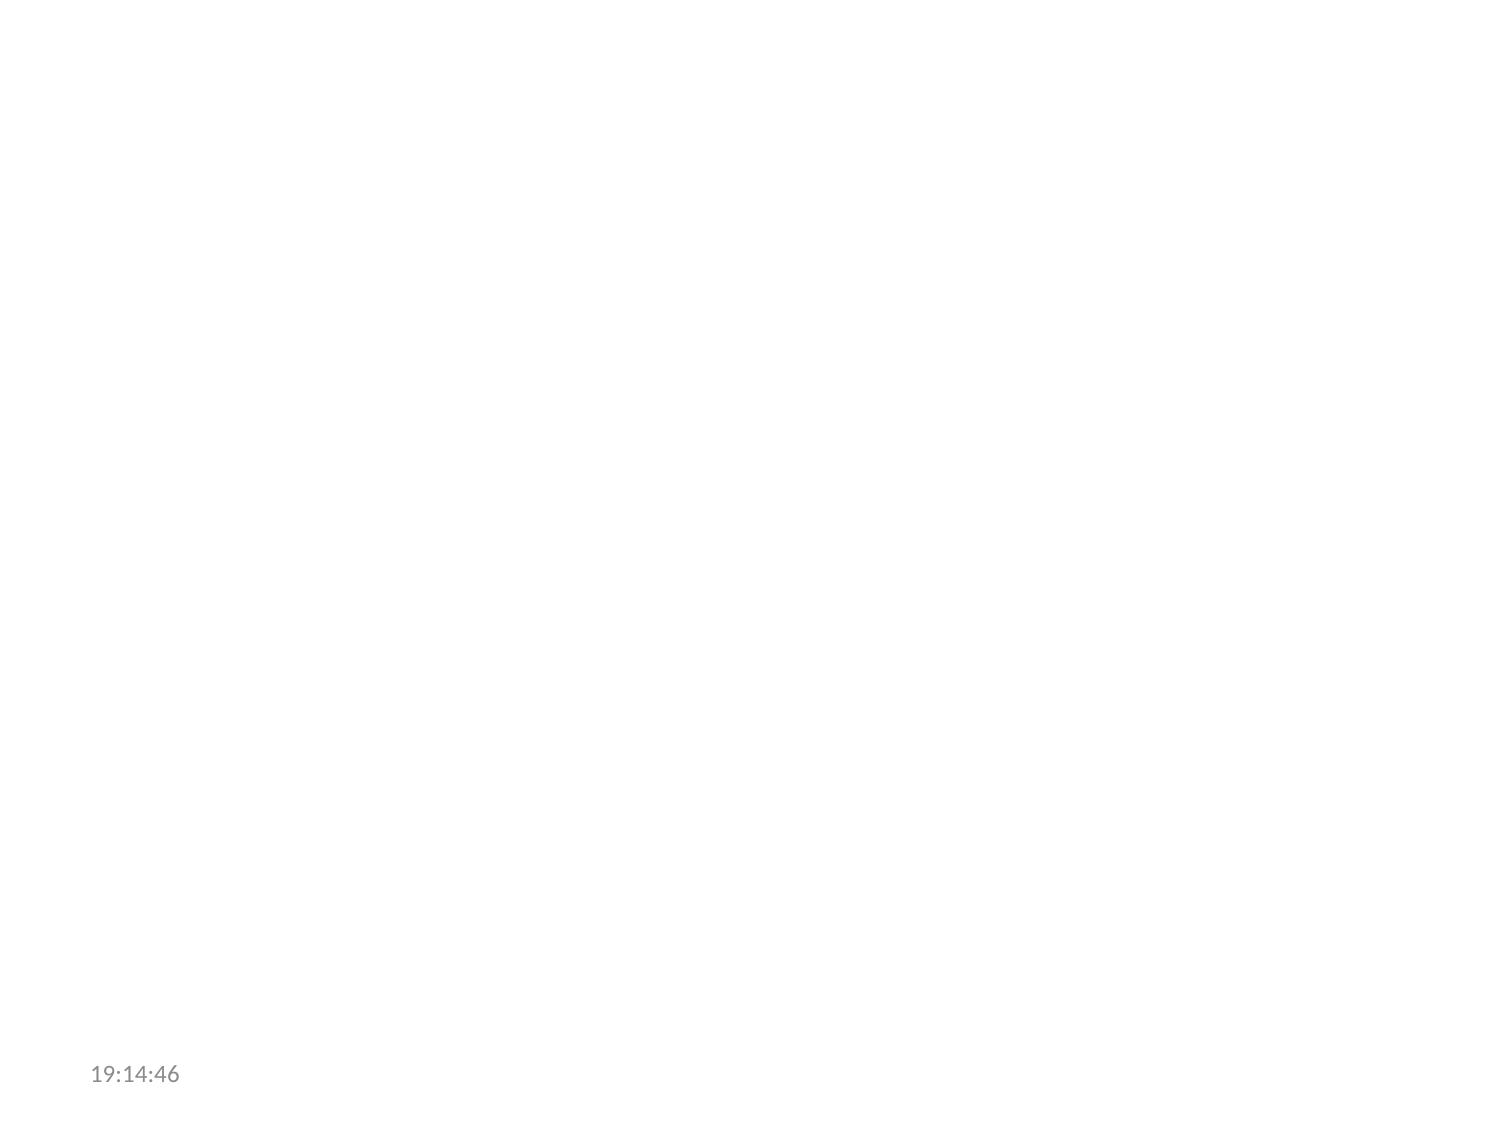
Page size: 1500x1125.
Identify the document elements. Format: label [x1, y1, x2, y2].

slide_number [75, 1042, 425, 1103]
